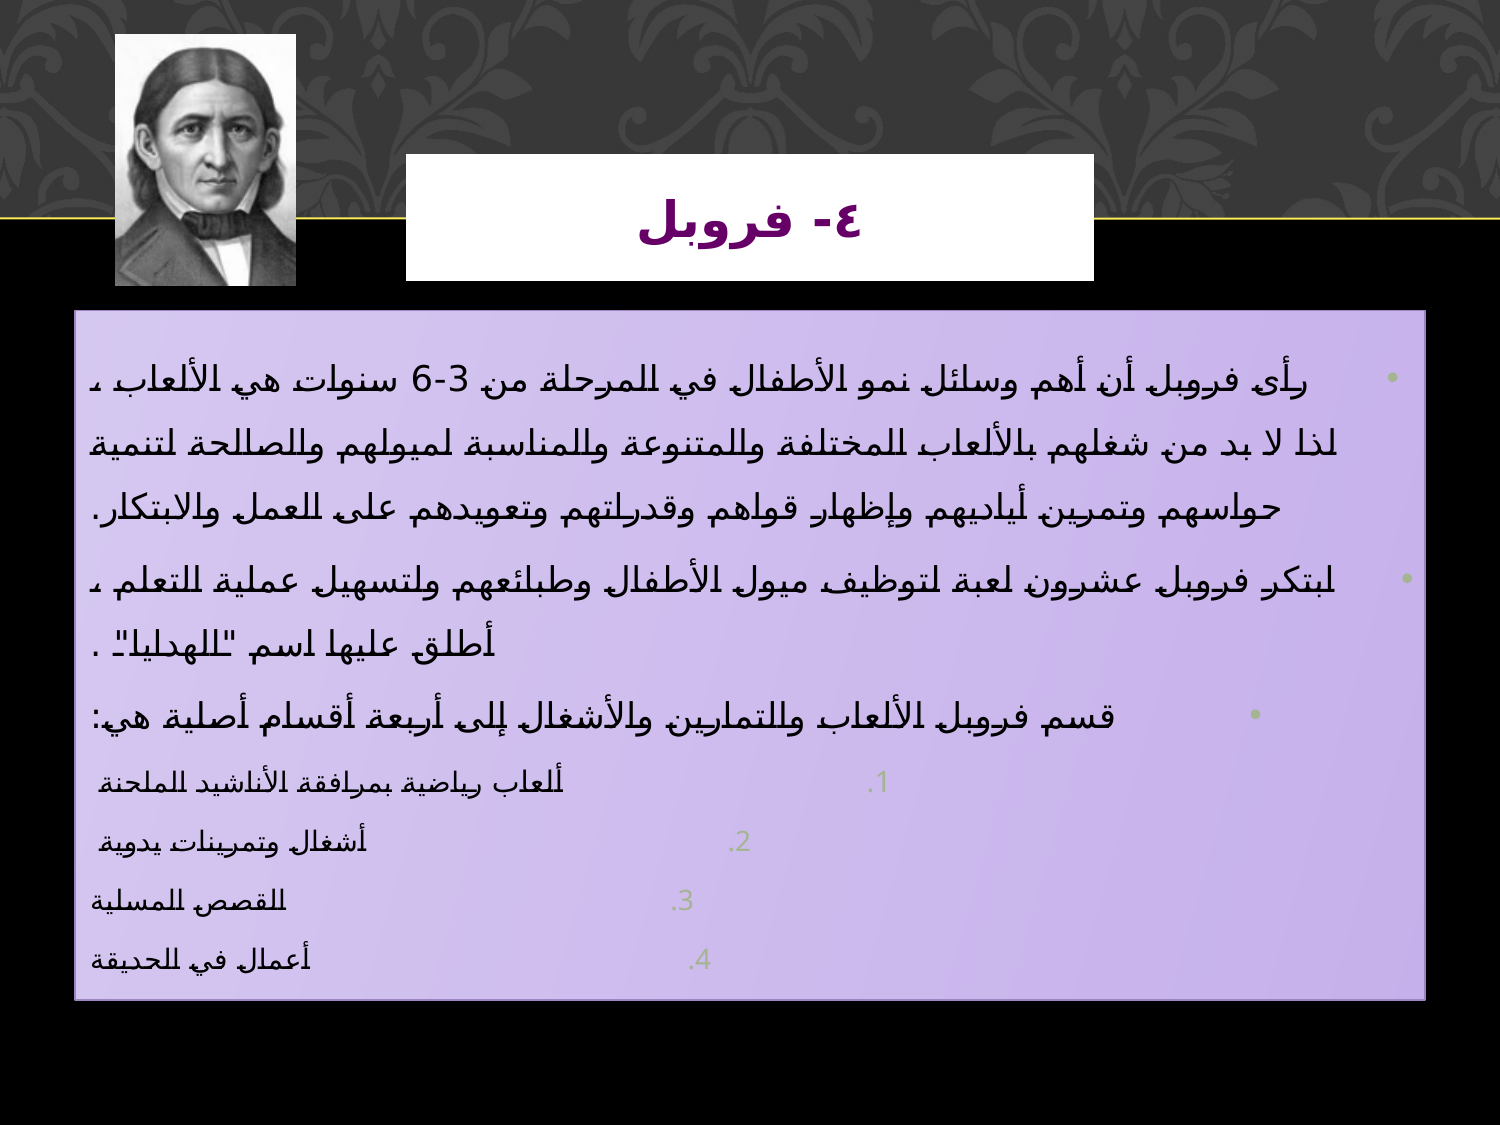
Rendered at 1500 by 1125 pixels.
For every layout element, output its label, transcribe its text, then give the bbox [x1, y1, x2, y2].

list رأى فروبل أن أهم وسائل نمو الأطفال في المرحلة من 3-6 سنوات هي الألعاب ، لذا لا بد من شغلهم بالألعاب المختلفة والمتنوعة والمناسبة لميولهم والصالحة لتنمية حواسهم وتمرين أياديهم وإظهار قواهم وقدراتهم وتعويدهم على العمل والابتكار. ابتكر فروبل عشرون لعبة لتوظيف ميول الأطفال وطبائعهم ولتسهيل عملية التعلم ، أطلق عليها اسم "الهدايا" . قسم فروبل الألعاب والتمارين والأشغال إلى أربعة أقسام أصلية هي: ألعاب رياضية بمرافقة الأناشيد الملحنة أشغال وتمرينات يدوية القصص المسلية أعمال في الحديقة [74, 310, 1426, 1001]
picture [115, 33, 297, 286]
title ٤- فروبل [406, 154, 1094, 281]
